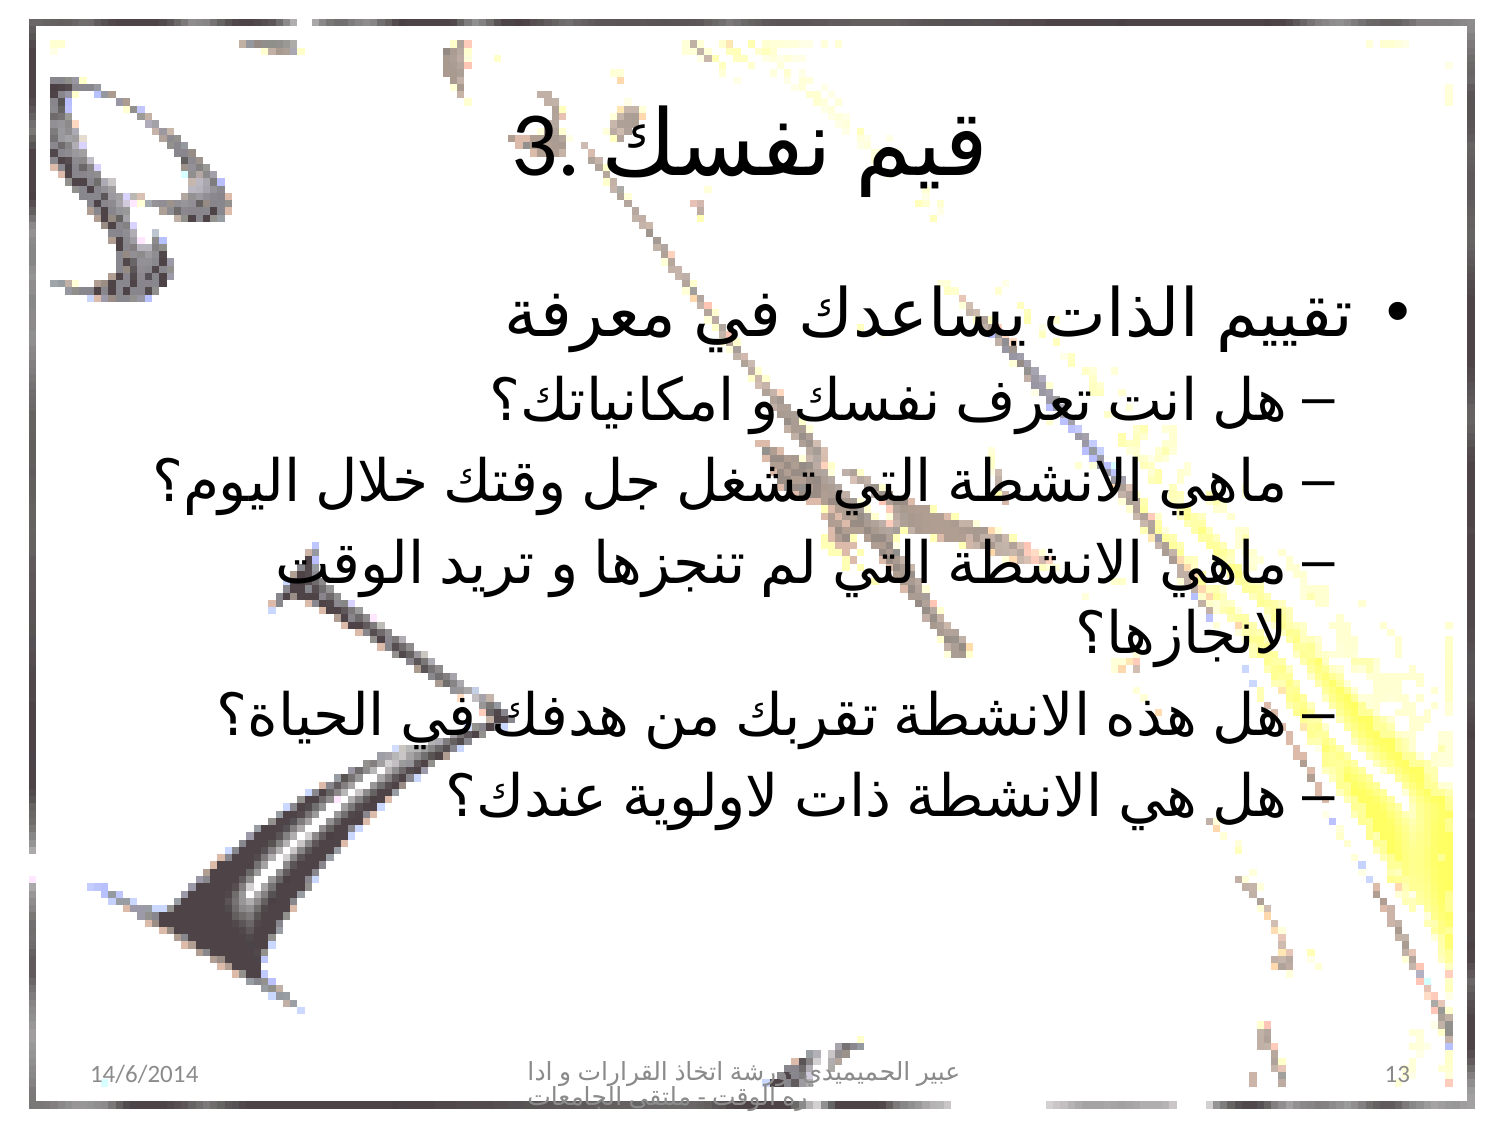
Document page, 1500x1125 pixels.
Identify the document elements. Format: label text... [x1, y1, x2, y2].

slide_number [75, 1042, 425, 1103]
footer عبير الحميميدي -ورشة اتخاذ القرارات و اداره الوقت - ملتقى الجامعات [512, 1042, 988, 1103]
picture [29, 19, 1475, 1109]
list تقييم الذات يساعدك في معرفة هل انت تعرف نفسك و امكانياتك؟ ماهي الانشطة التي تشغل جل وقتك خلال اليوم؟ ماهي الانشطة التي لم تنجزها و تريد الوقت لانجازها؟ هل هذه الانشطة تقربك من هدفك في الحياة؟ هل هي الانشطة ذات لاولوية عندك؟ [75, 262, 1425, 1005]
title 3. قيم نفسك [75, 45, 1425, 233]
slide_number 13 [1074, 1042, 1425, 1103]
